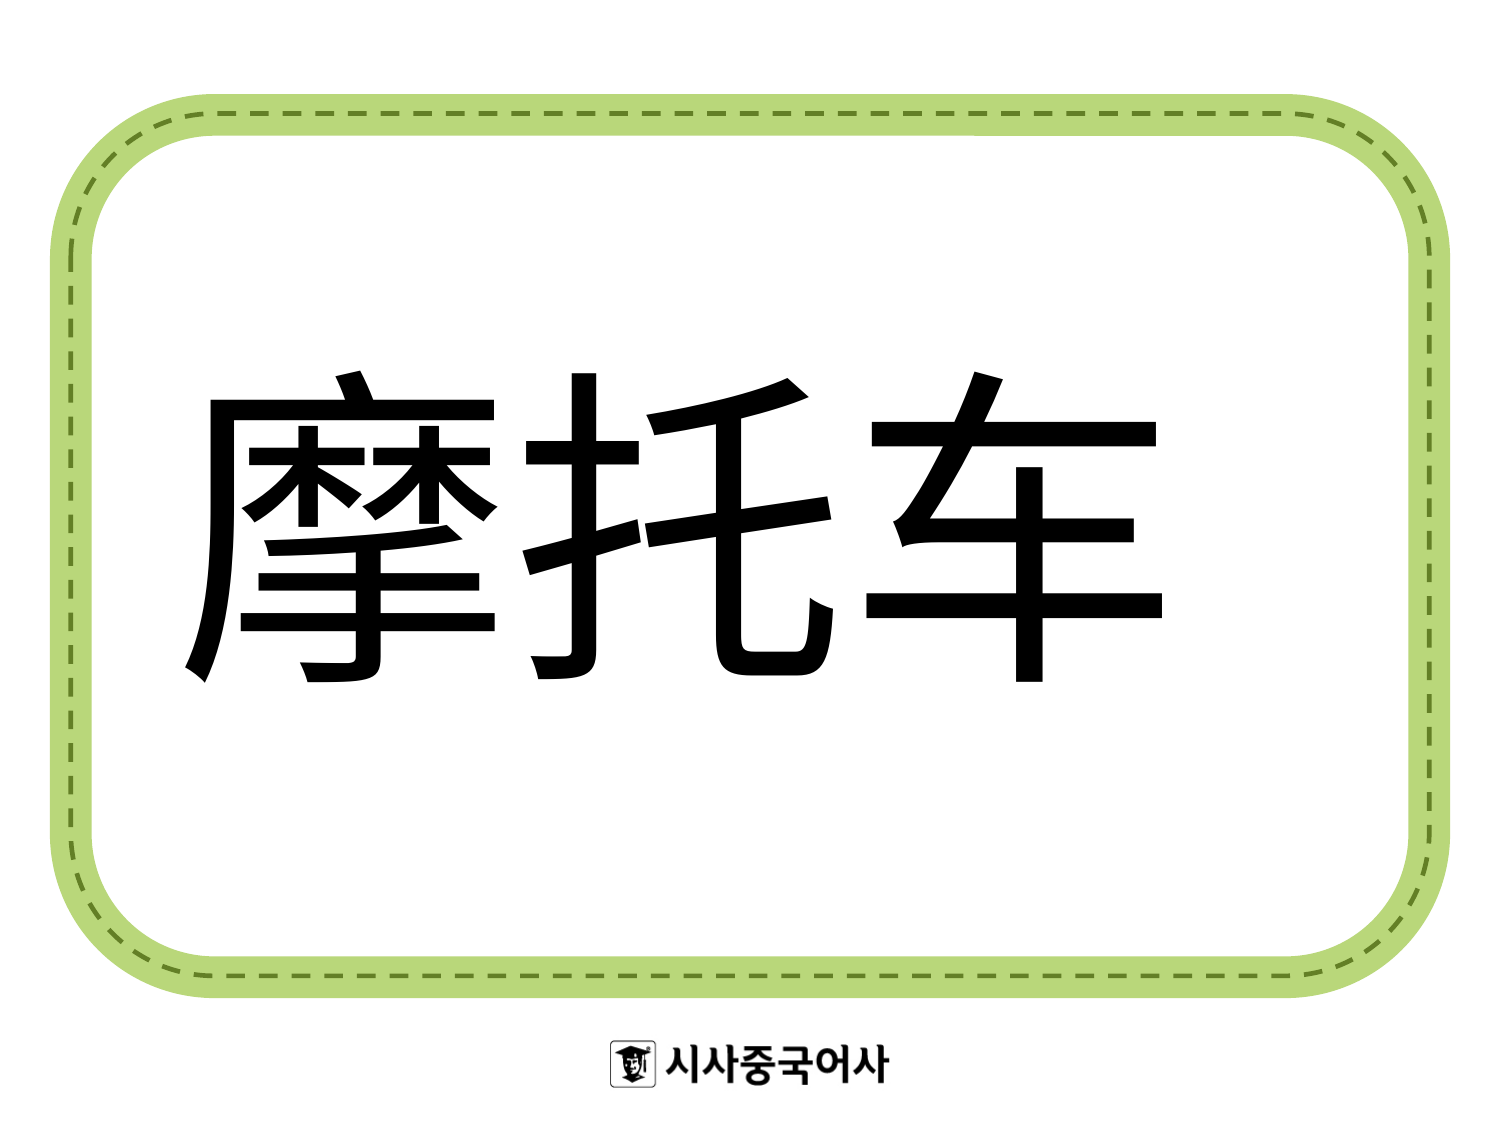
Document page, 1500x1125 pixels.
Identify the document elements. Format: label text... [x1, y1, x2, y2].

picture [602, 1034, 898, 1094]
text_box 摩托车 [145, 189, 1354, 853]
